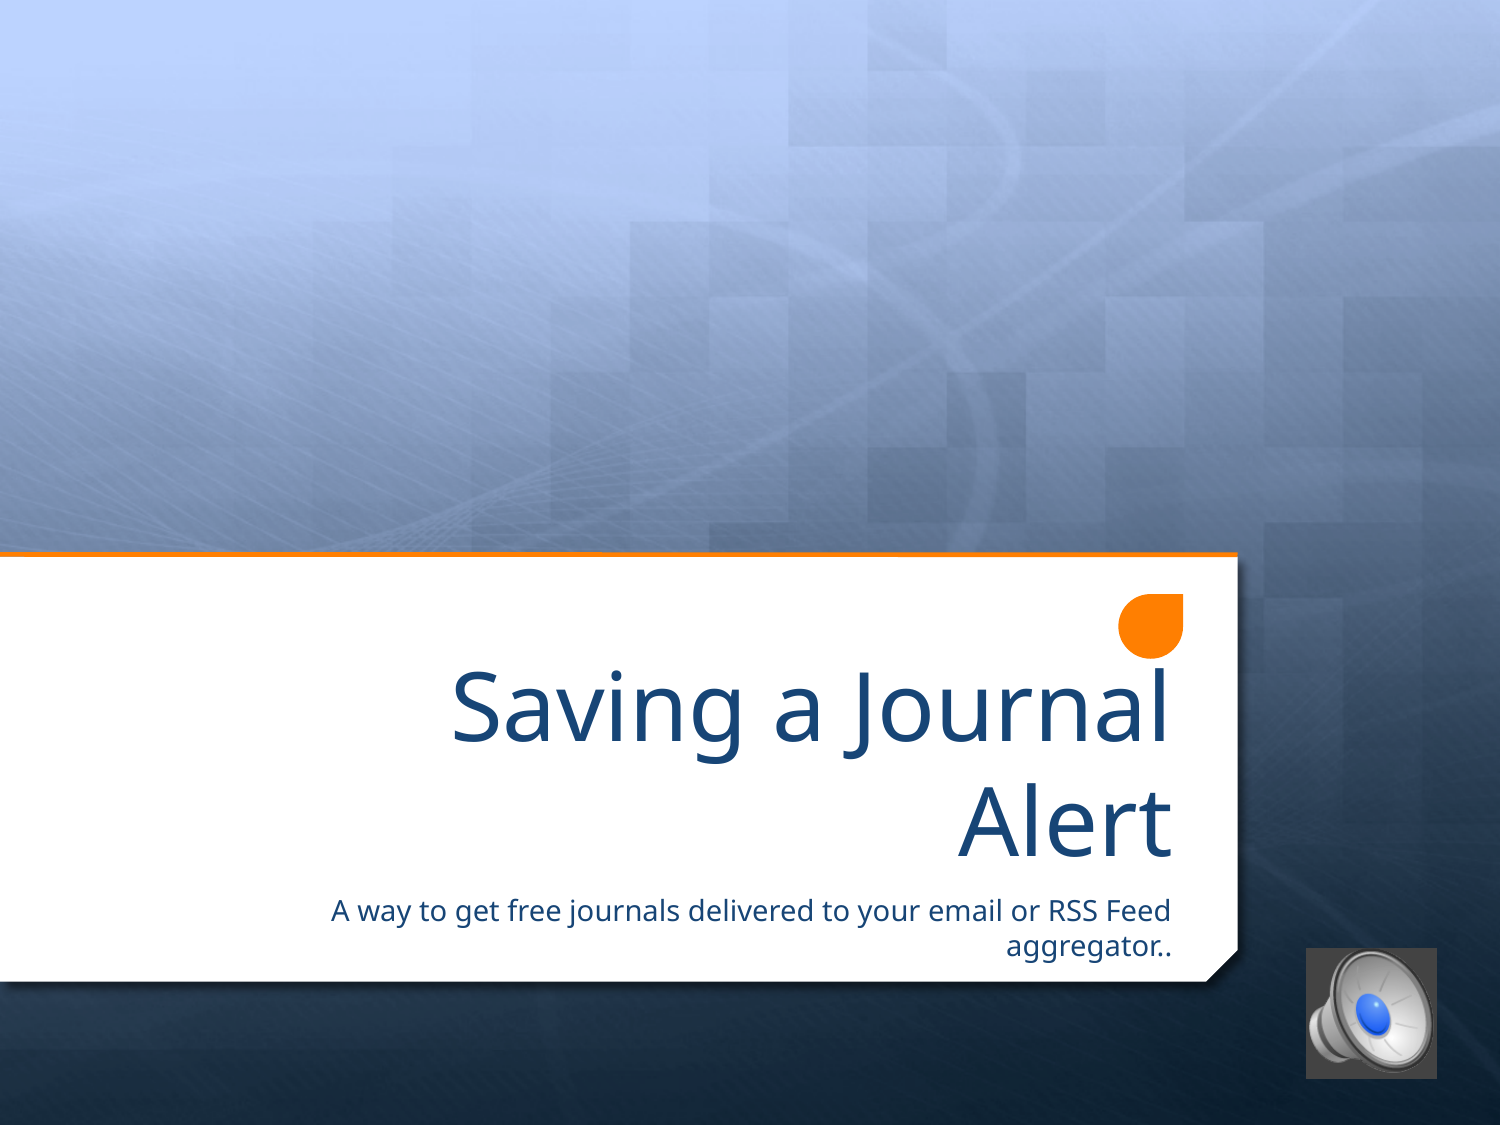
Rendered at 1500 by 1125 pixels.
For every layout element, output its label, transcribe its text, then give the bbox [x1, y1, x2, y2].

subtitle A way to get free journals delivered to your email or RSS Feed aggregator.. [225, 885, 1188, 980]
title Saving a Journal Alert [225, 641, 1188, 883]
picture [1304, 946, 1439, 1081]
